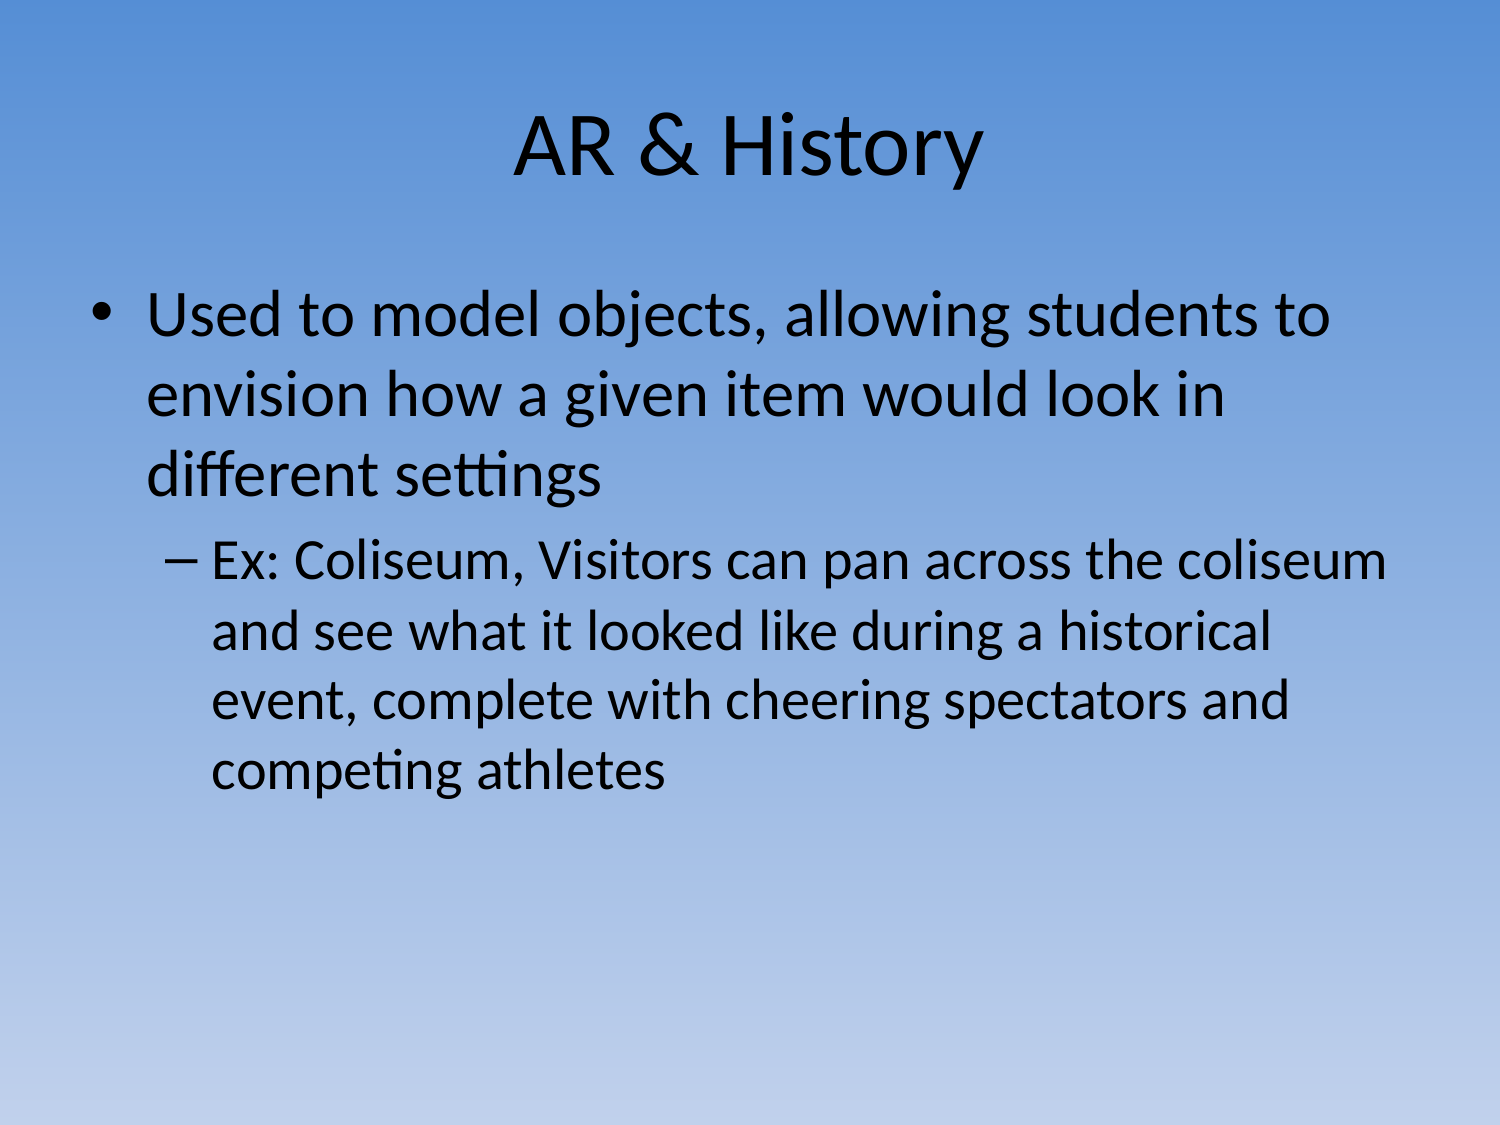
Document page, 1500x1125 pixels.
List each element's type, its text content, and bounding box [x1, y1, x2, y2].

title AR & History [75, 45, 1425, 233]
list Used to model objects, allowing students to envision how a given item would look in different settings Ex: Coliseum, Visitors can pan across the coliseum and see what it looked like during a historical event, complete with cheering spectators and competing athletes [75, 262, 1425, 1005]
